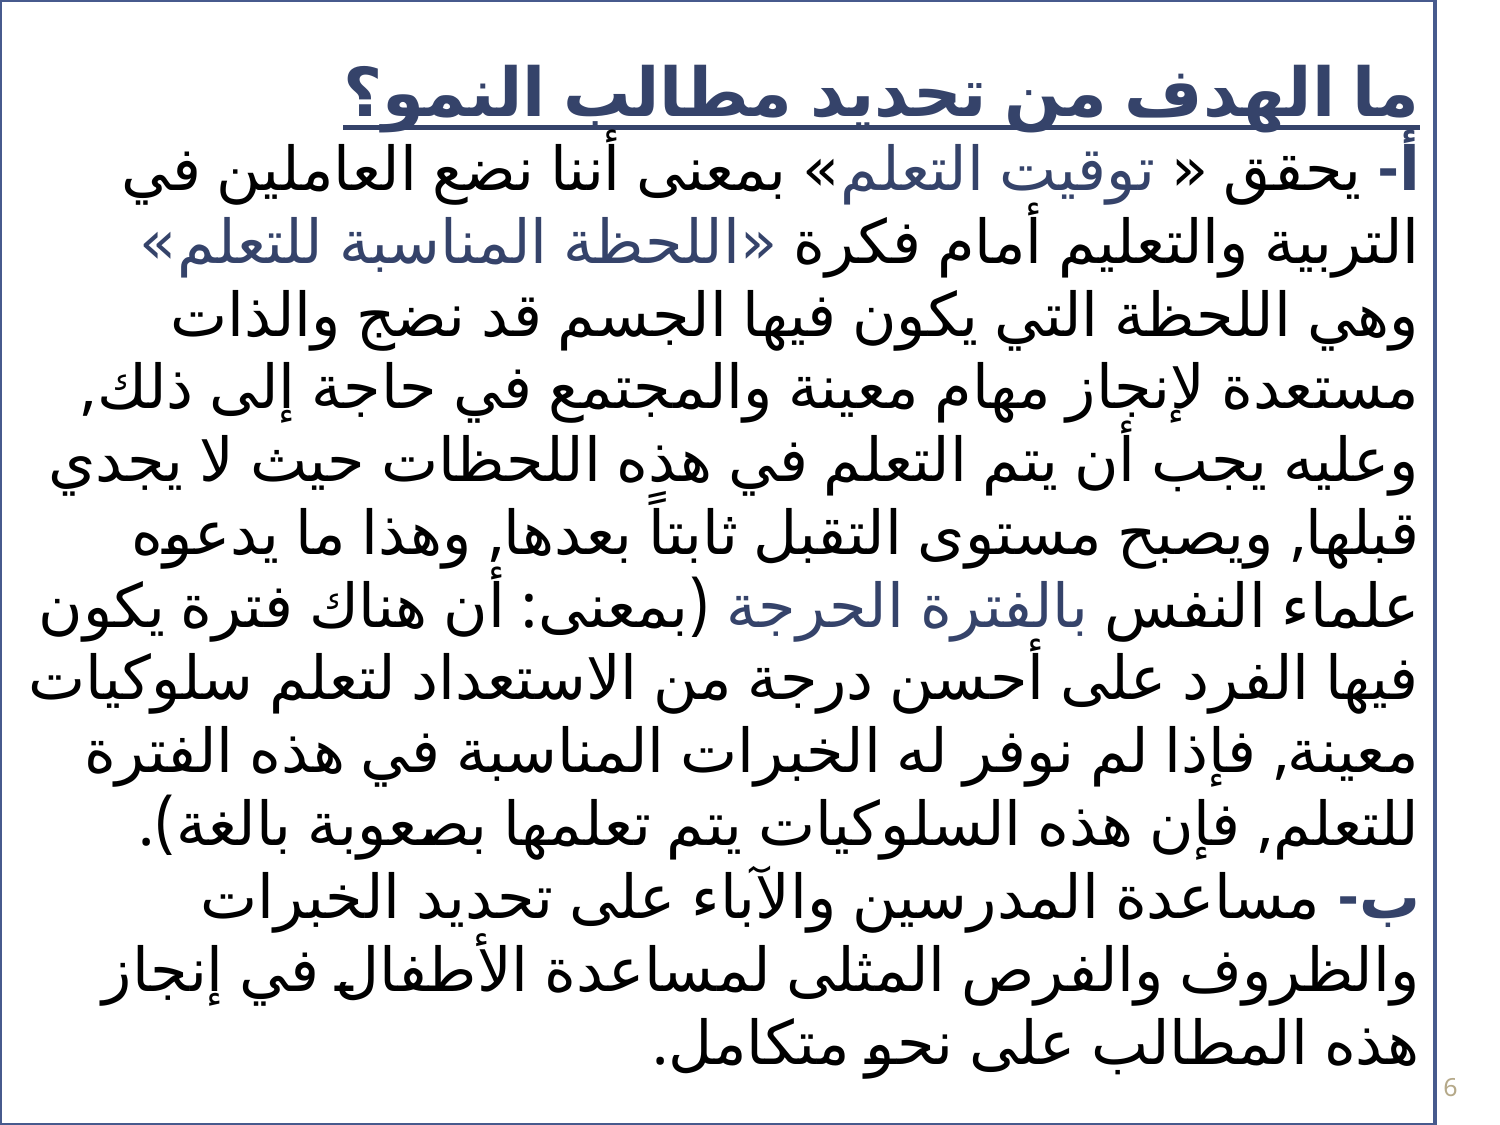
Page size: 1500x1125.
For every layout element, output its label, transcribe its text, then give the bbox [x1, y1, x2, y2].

slide_number 6 [1413, 1034, 1488, 1113]
title ما الهدف من تحديد مطالب النمو؟ أ- يحقق « توقيت التعلم» بمعنى أننا نضع العاملين في التربية والتعليم أمام فكرة «اللحظة المناسبة للتعلم» وهي اللحظة التي يكون فيها الجسم قد نضج والذات مستعدة لإنجاز مهام معينة والمجتمع في حاجة إلى ذلك, وعليه يجب أن يتم التعلم في هذه اللحظات حيث لا يجدي قبلها, ويصبح مستوى التقبل ثابتاً بعدها, وهذا ما يدعوه علماء النفس بالفترة الحرجة (بمعنى: أن هناك فترة يكون فيها الفرد على أحسن درجة من الاستعداد لتعلم سلوكيات معينة, فإذا لم نوفر له الخبرات المناسبة في هذه الفترة للتعلم, فإن هذه السلوكيات يتم تعلمها بصعوبة بالغة). ب- مساعدة المدرسين والآباء على تحديد الخبرات والظروف والفرص المثلى لمساعدة الأطفال في إنجاز هذه المطالب على نحو متكامل. [0, 0, 1437, 1125]
